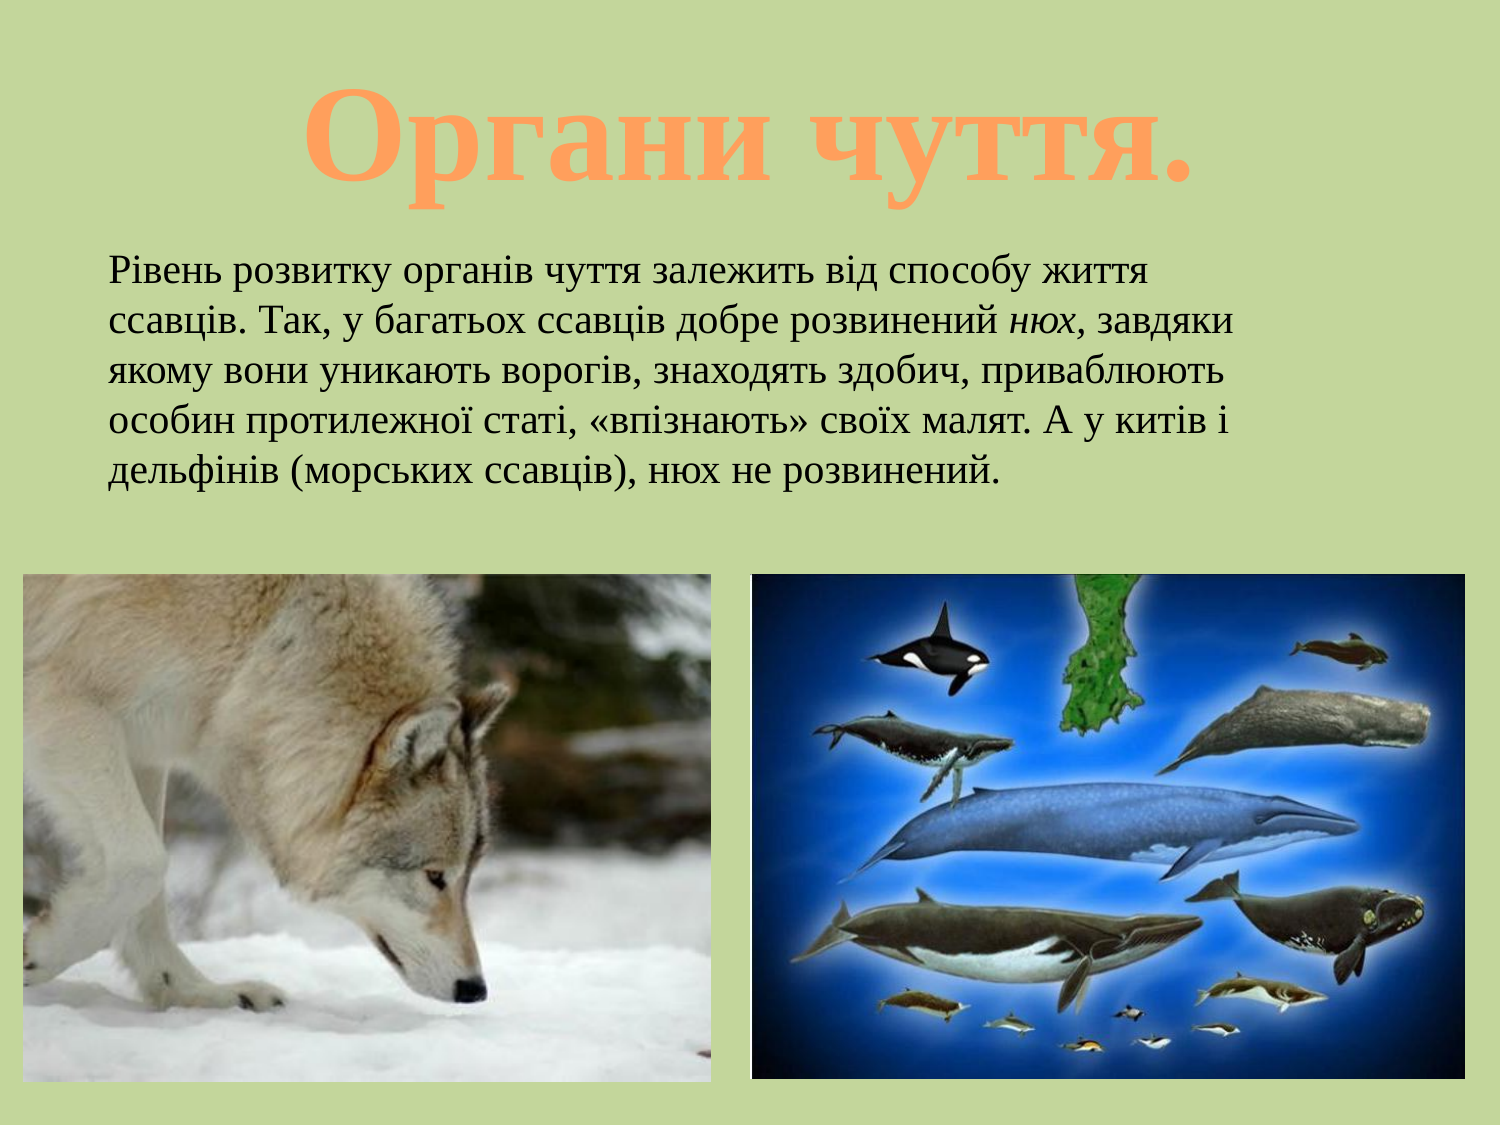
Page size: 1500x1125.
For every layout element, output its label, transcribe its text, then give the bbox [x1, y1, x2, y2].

picture [23, 573, 711, 1082]
text_box Органи чуття. [285, 35, 1212, 216]
text_box Рівень розвитку органів чуття залежить від способу життя ссавців. Так, у багатьох ссавців добре розвинений нюх, завдяки якому вони уникають ворогів, знаходять здобич, приваблюють особин протилежної статі, «впізнають» своїх малят. А у китів і дельфінів (морських ссавців), нюх не розвинений. [93, 234, 1313, 500]
picture [749, 573, 1466, 1079]
